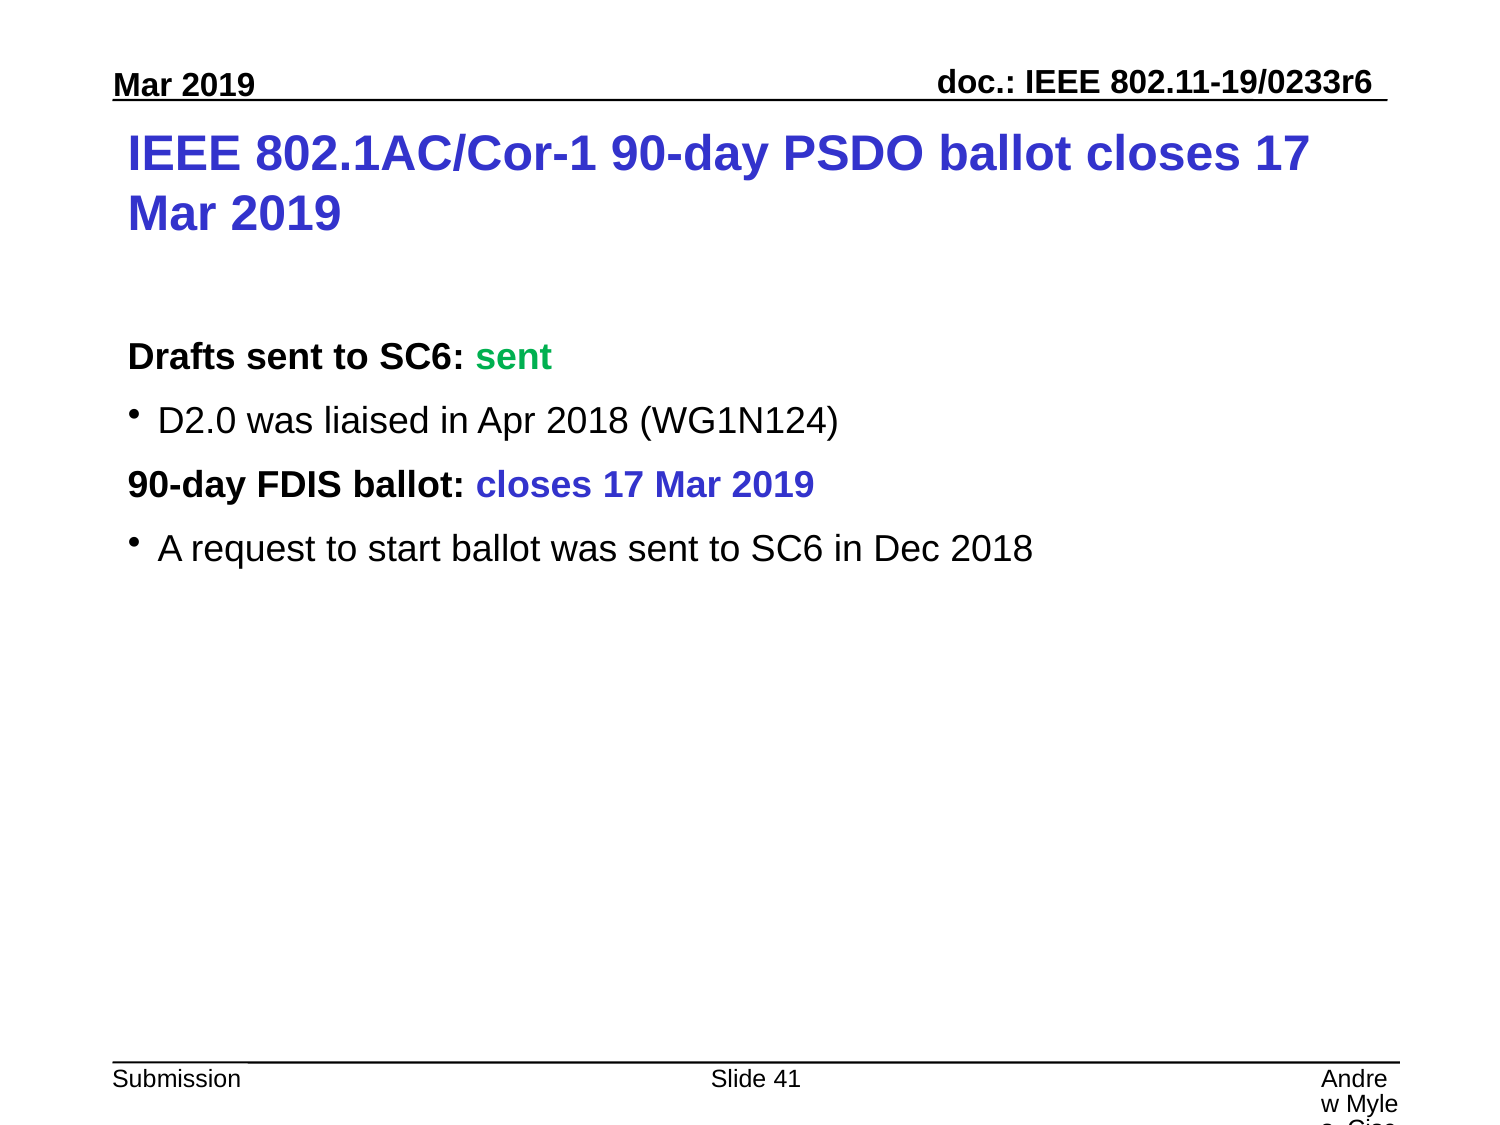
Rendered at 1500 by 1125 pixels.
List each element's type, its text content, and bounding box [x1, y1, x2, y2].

title IEEE 802.1AC/Cor-1 90-day PSDO ballot closes 17 Mar 2019 [112, 112, 1388, 288]
footer Andrew Myles, Cisco [1320, 1061, 1402, 1093]
slide_number Slide 41 [709, 1061, 803, 1093]
list Drafts sent to SC6: sent D2.0 was liaised in Apr 2018 (WG1N124) 90-day FDIS ballot: closes 17 Mar 2019 A request to start ballot was sent to SC6 in Dec 2018 [112, 324, 1388, 1000]
